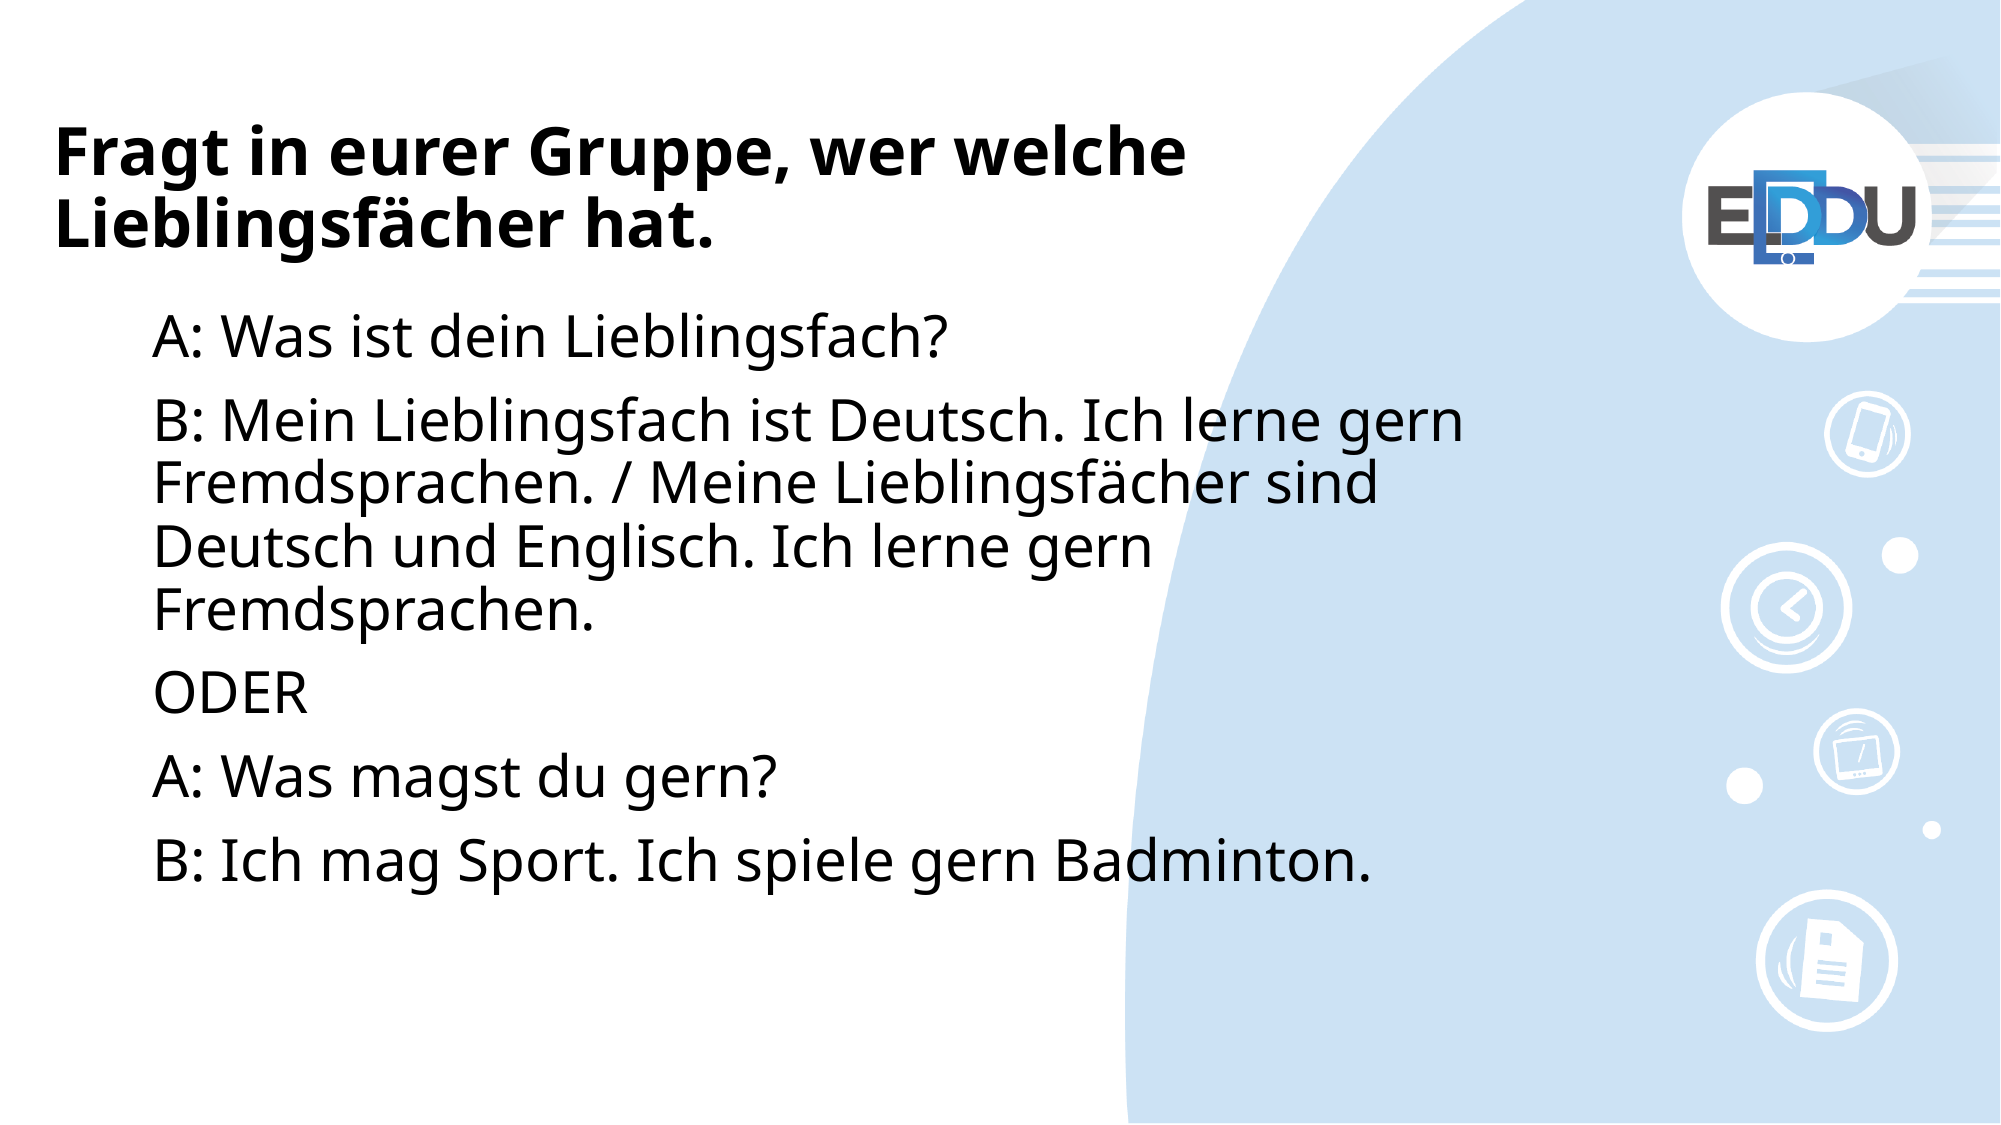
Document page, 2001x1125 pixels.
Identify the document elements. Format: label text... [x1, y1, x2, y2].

title Fragt in eurer Gruppe, wer welche Lieblingsfächer hat. [38, 102, 1595, 278]
picture [0, 0, 2001, 1125]
list A: Was ist dein Lieblingsfach? B: Mein Lieblingsfach ist Deutsch. Ich lerne gern Fremdsprachen. / Meine Lieblingsfächer sind Deutsch und Englisch. Ich lerne gern Fremdsprachen. ODER A: Was magst du gern? B: Ich mag Sport. Ich spiele gern Badminton. [137, 299, 1595, 1014]
